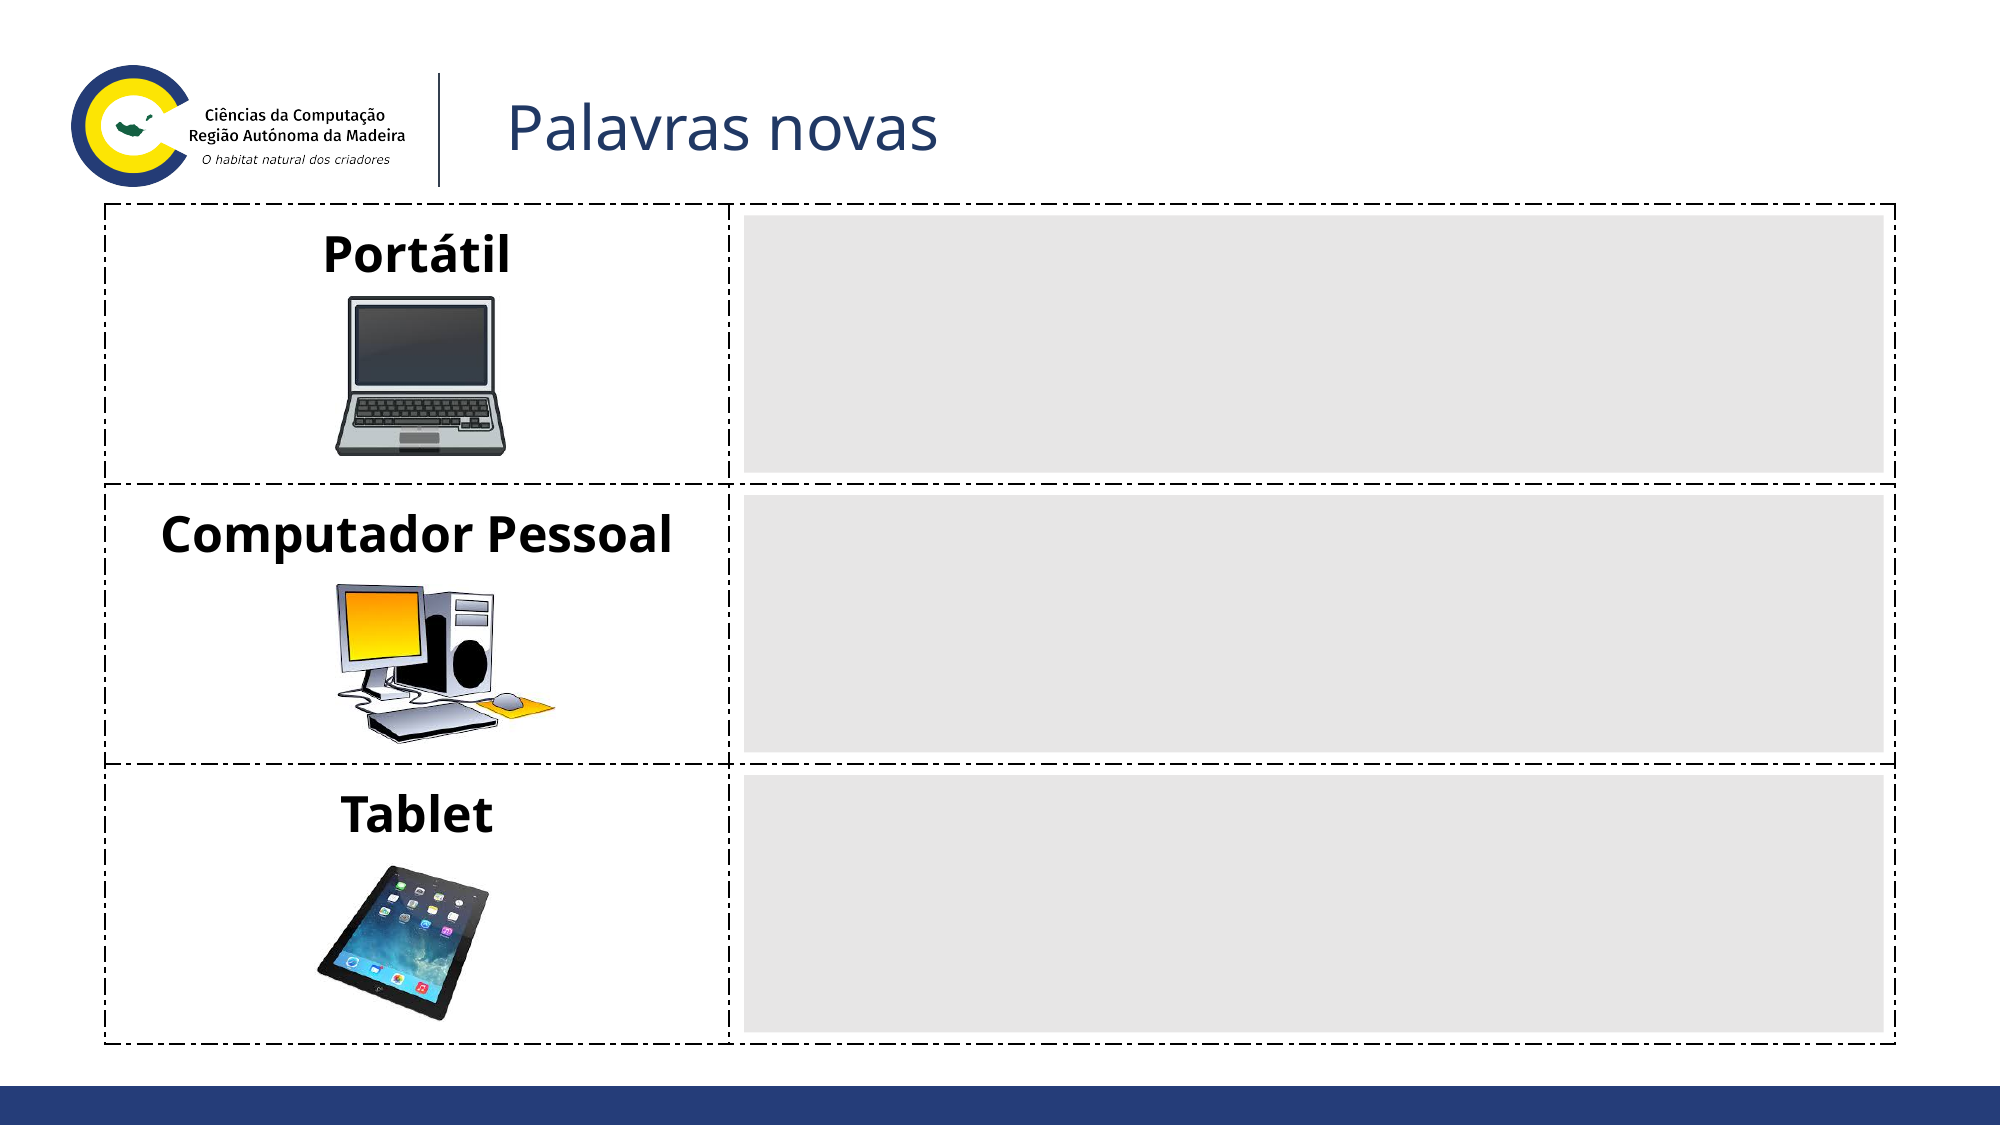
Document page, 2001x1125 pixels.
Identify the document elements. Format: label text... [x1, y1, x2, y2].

text_box [743, 774, 1885, 1033]
text_box Palavras novas [491, 80, 956, 171]
table_cell Um tipo de computador que não é portátil e geralmente fica em cima de uma mesa ou de uma secretária. [729, 484, 1895, 764]
table_cell Tablet [105, 764, 729, 1044]
table_cell Computador Pessoal [105, 484, 729, 764]
table_header Um tipo de computador portátil que possui um teclado e um ecrã. [729, 204, 1895, 484]
table_header Portátil [105, 204, 729, 484]
table_cell Um tipo de computador plano e portátil. [729, 764, 1895, 1044]
picture [335, 296, 506, 456]
picture [335, 584, 556, 744]
text_box [0, 1085, 2000, 1125]
picture [300, 863, 514, 1023]
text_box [71, 65, 440, 188]
text_box [743, 214, 1885, 474]
text_box [743, 494, 1885, 754]
